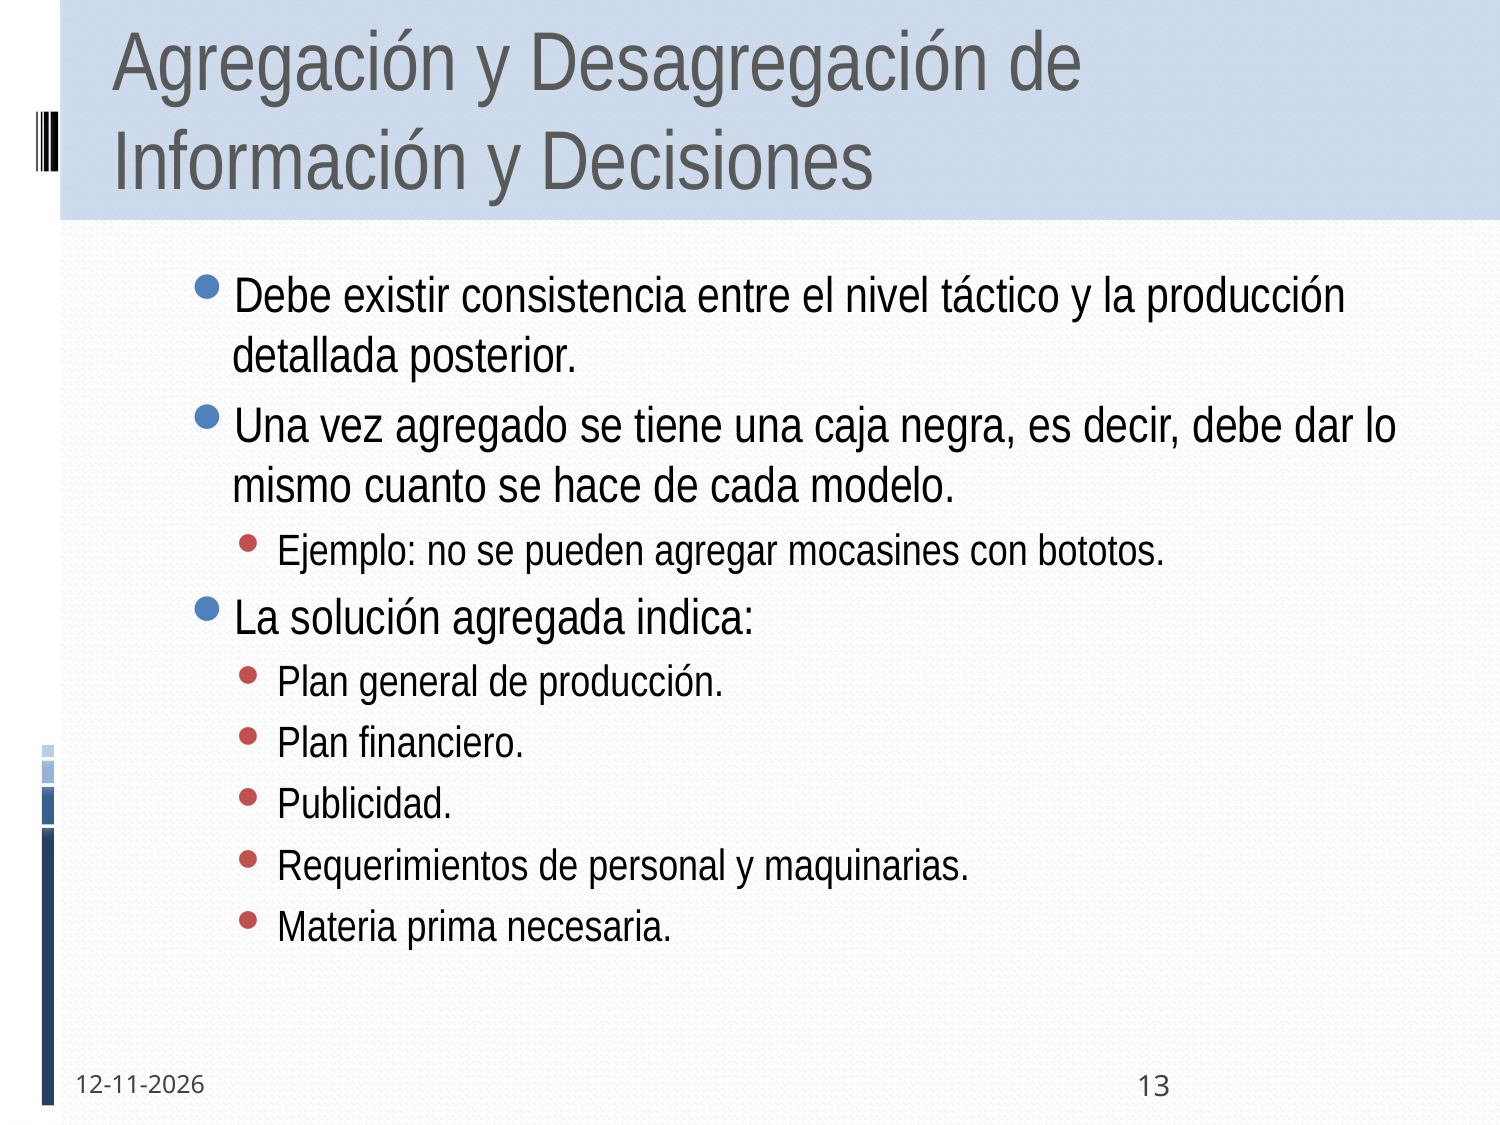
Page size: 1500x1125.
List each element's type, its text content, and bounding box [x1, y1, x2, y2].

list Debe existir consistencia entre el nivel táctico y la producción detallada posterior. Una vez agregado se tiene una caja negra, es decir, debe dar lo mismo cuanto se hace de cada modelo. Ejemplo: no se pueden agregar mocasines con bototos. La solución agregada indica: Plan general de producción. Plan financiero. Publicidad. Requerimientos de personal y maquinarias. Materia prima necesaria. [111, 255, 1436, 1038]
title Agregación y Desagregación de Información y Decisiones [111, 18, 1436, 207]
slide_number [75, 1042, 243, 1103]
slide_number 13 [1045, 1046, 1171, 1107]
